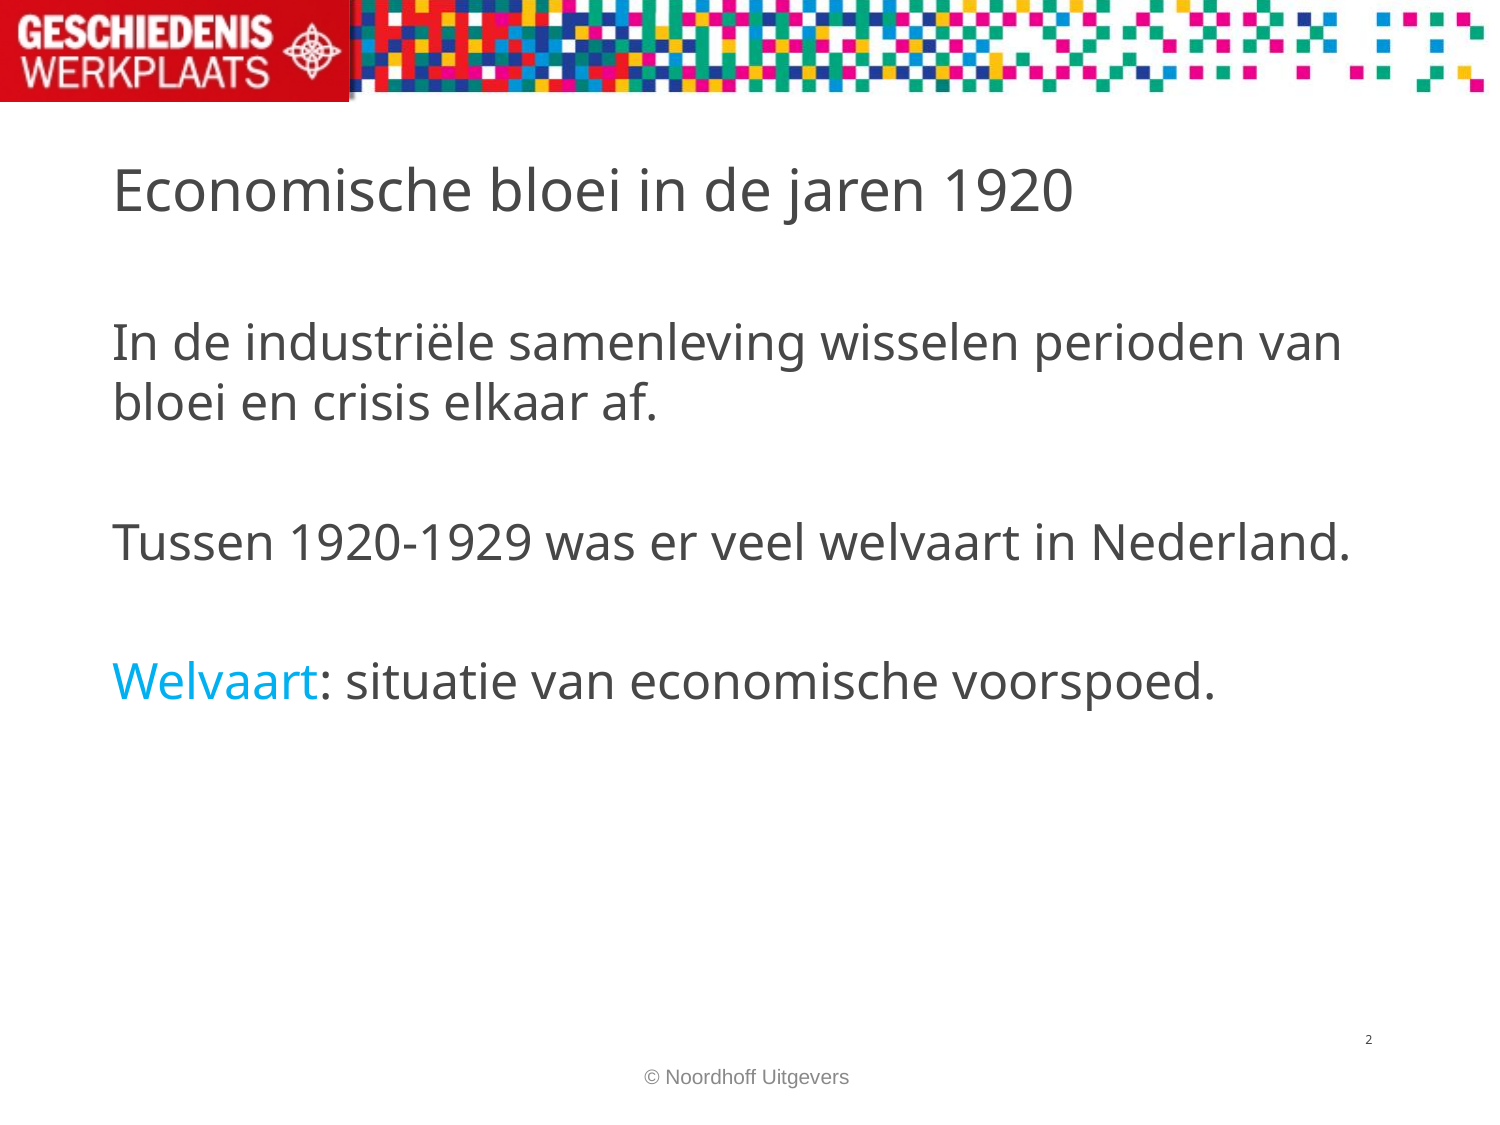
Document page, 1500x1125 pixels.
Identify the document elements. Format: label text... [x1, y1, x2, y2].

picture [0, 0, 1500, 1125]
text_box © Noordhoff Uitgevers [512, 1045, 988, 1106]
list In de industriële samenleving wisselen perioden van bloei en crisis elkaar af. Tussen 1920-1929 was er veel welvaart in Nederland. Welvaart: situatie van economische voorspoed. [112, 302, 1409, 1024]
title Economische bloei in de jaren 1920 [112, 145, 1401, 256]
slide_number 2 [1325, 1025, 1388, 1063]
